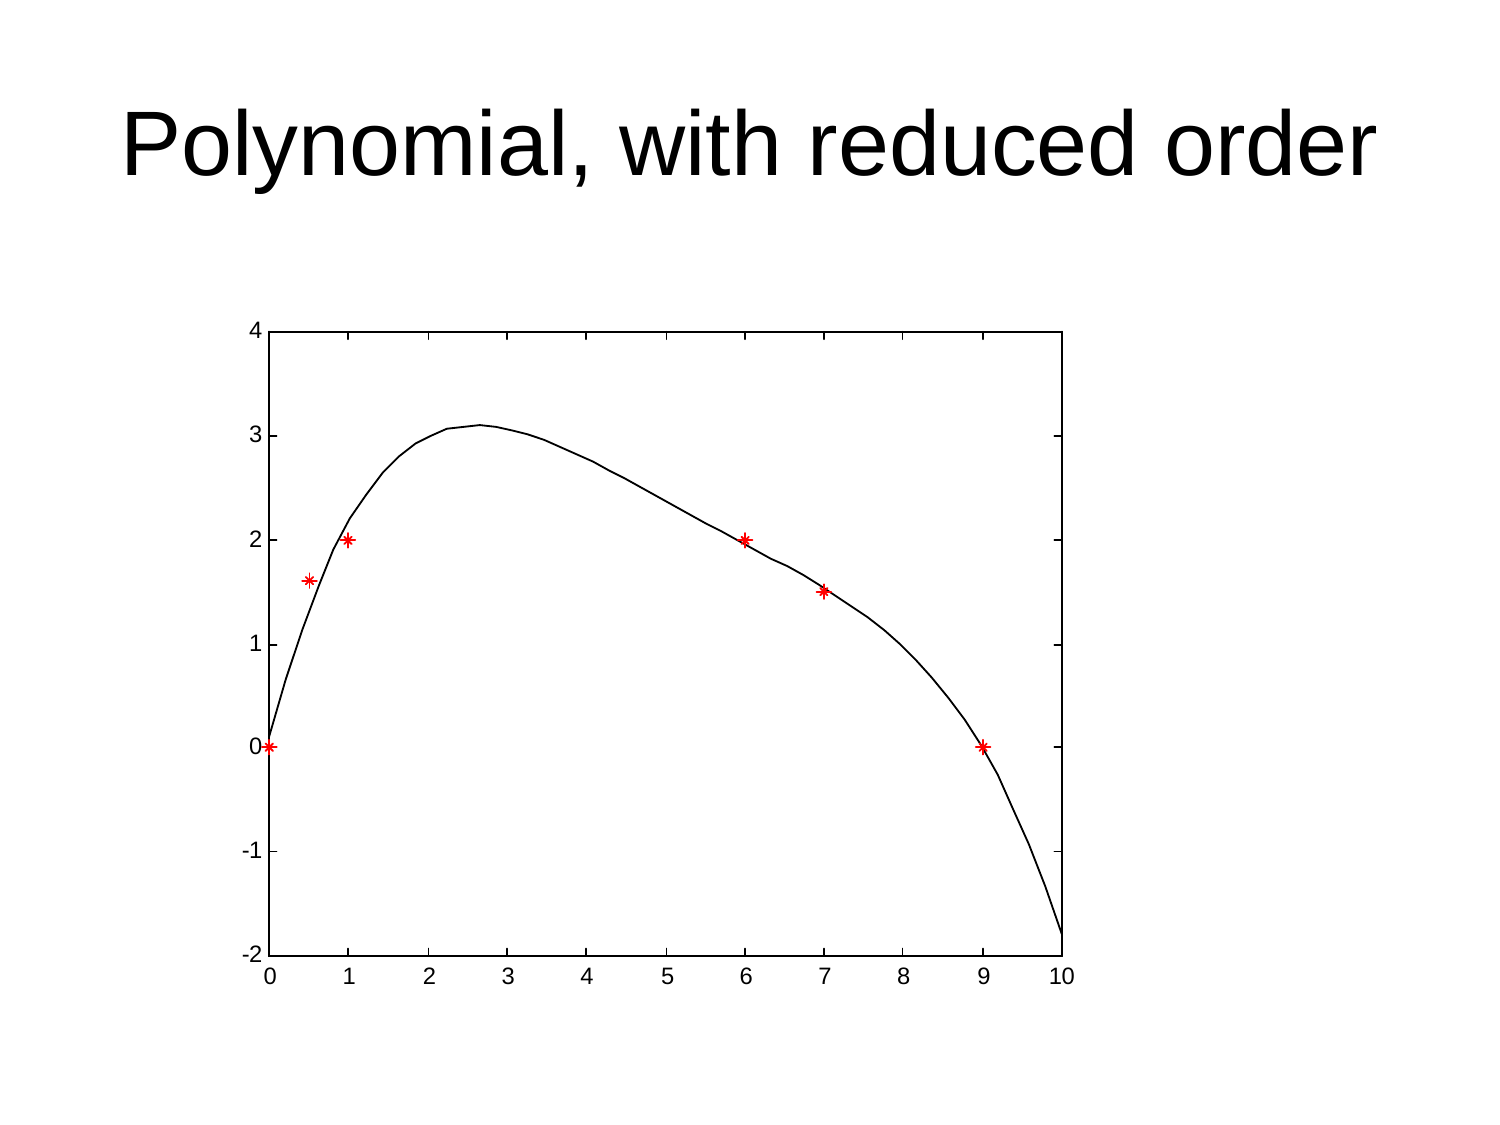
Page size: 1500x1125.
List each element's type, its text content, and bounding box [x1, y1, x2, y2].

picture [137, 274, 1163, 1044]
title Polynomial, with reduced order [74, 44, 1426, 233]
